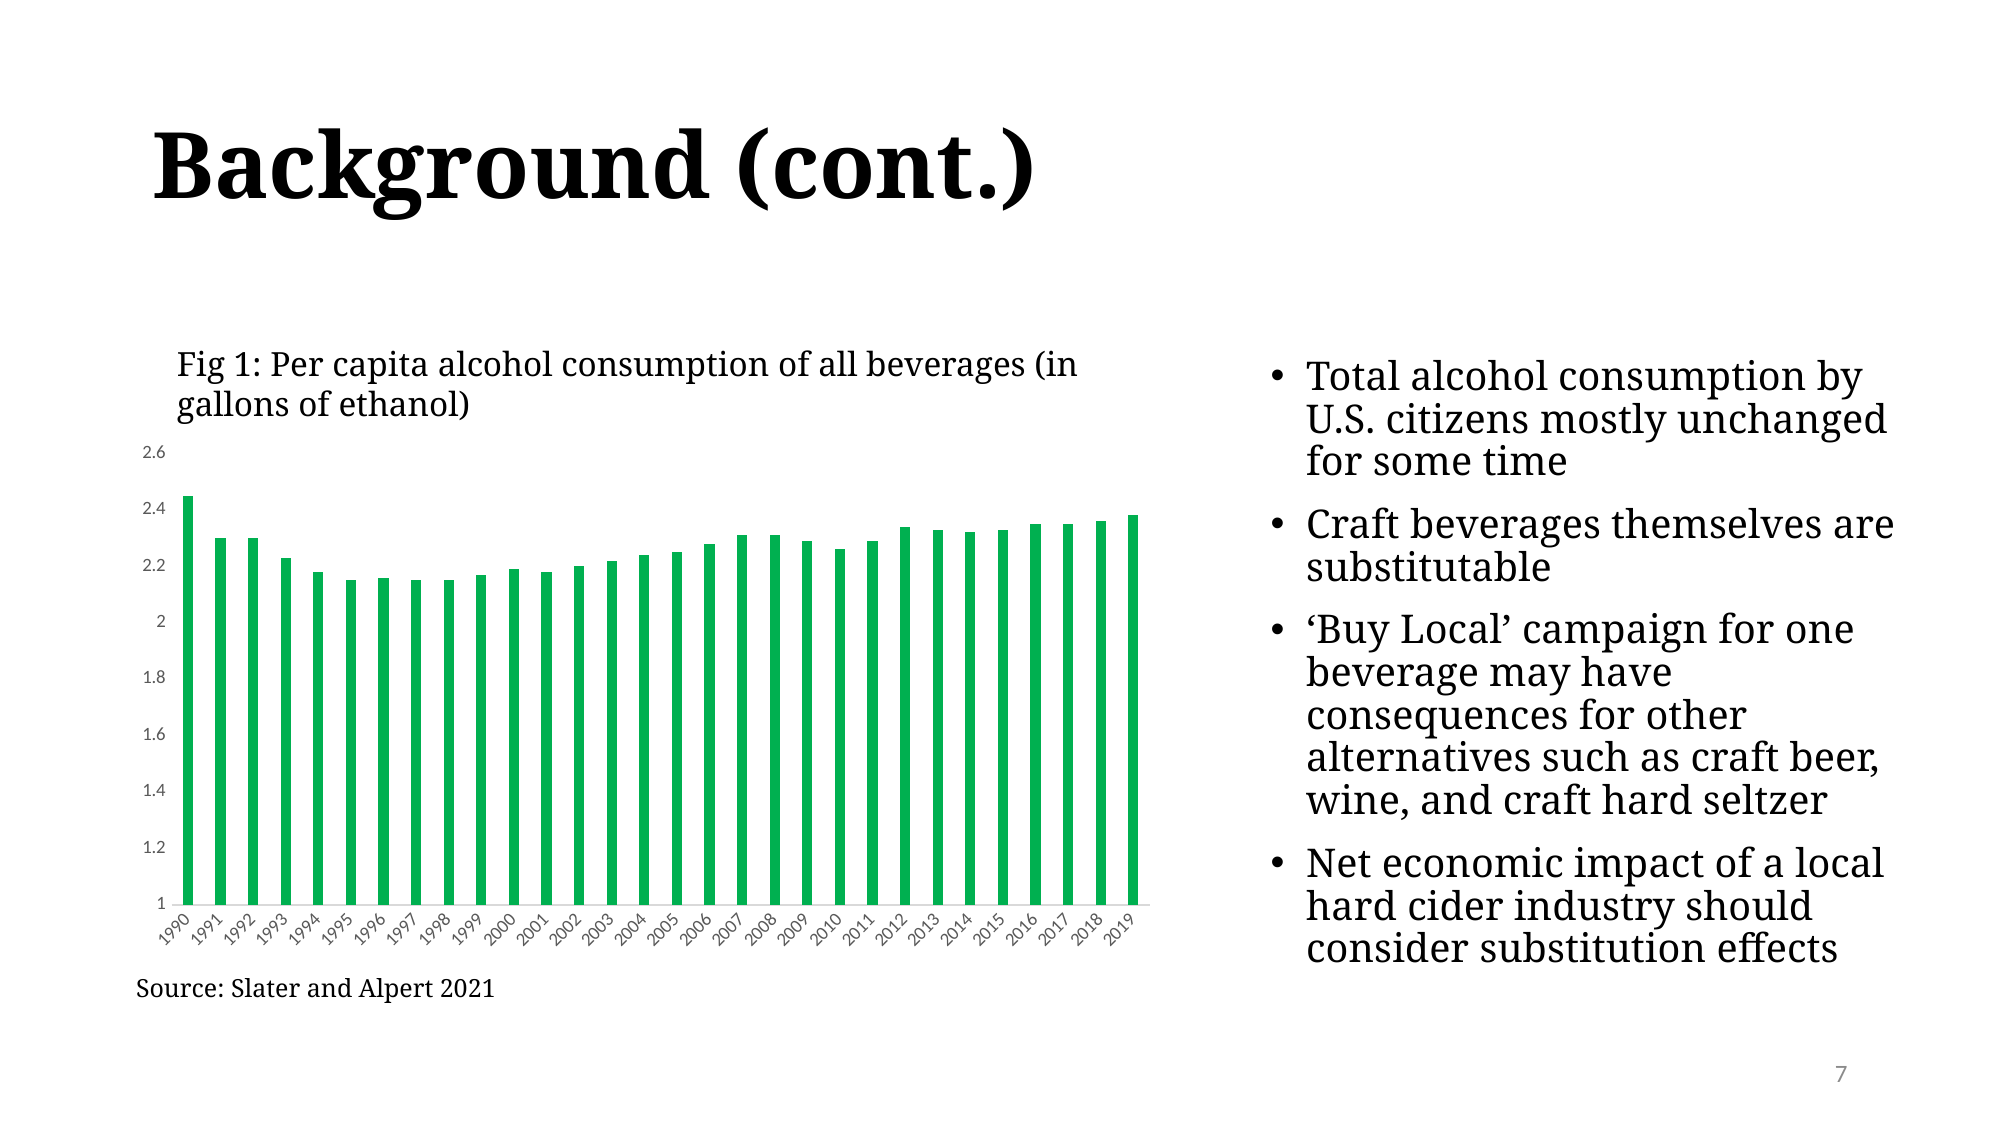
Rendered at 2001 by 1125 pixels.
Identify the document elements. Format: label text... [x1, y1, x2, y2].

text_box Source: Slater and Alpert 2021 [121, 965, 536, 1011]
text_box Total alcohol consumption by U.S. citizens mostly unchanged for some time Craft beverages themselves are substitutable ‘Buy Local’ campaign for one beverage may have consequences for other alternatives such as craft beer, wine, and craft hard seltzer Net economic impact of a local hard cider industry should consider substitution effects [1255, 348, 1923, 989]
slide_number 7 [1412, 1042, 1863, 1103]
title Background (cont.) [137, 59, 1863, 278]
text_box Fig 1: Per capita alcohol consumption of all beverages (in gallons of ethanol) [162, 335, 1130, 431]
chart [121, 433, 1171, 962]
